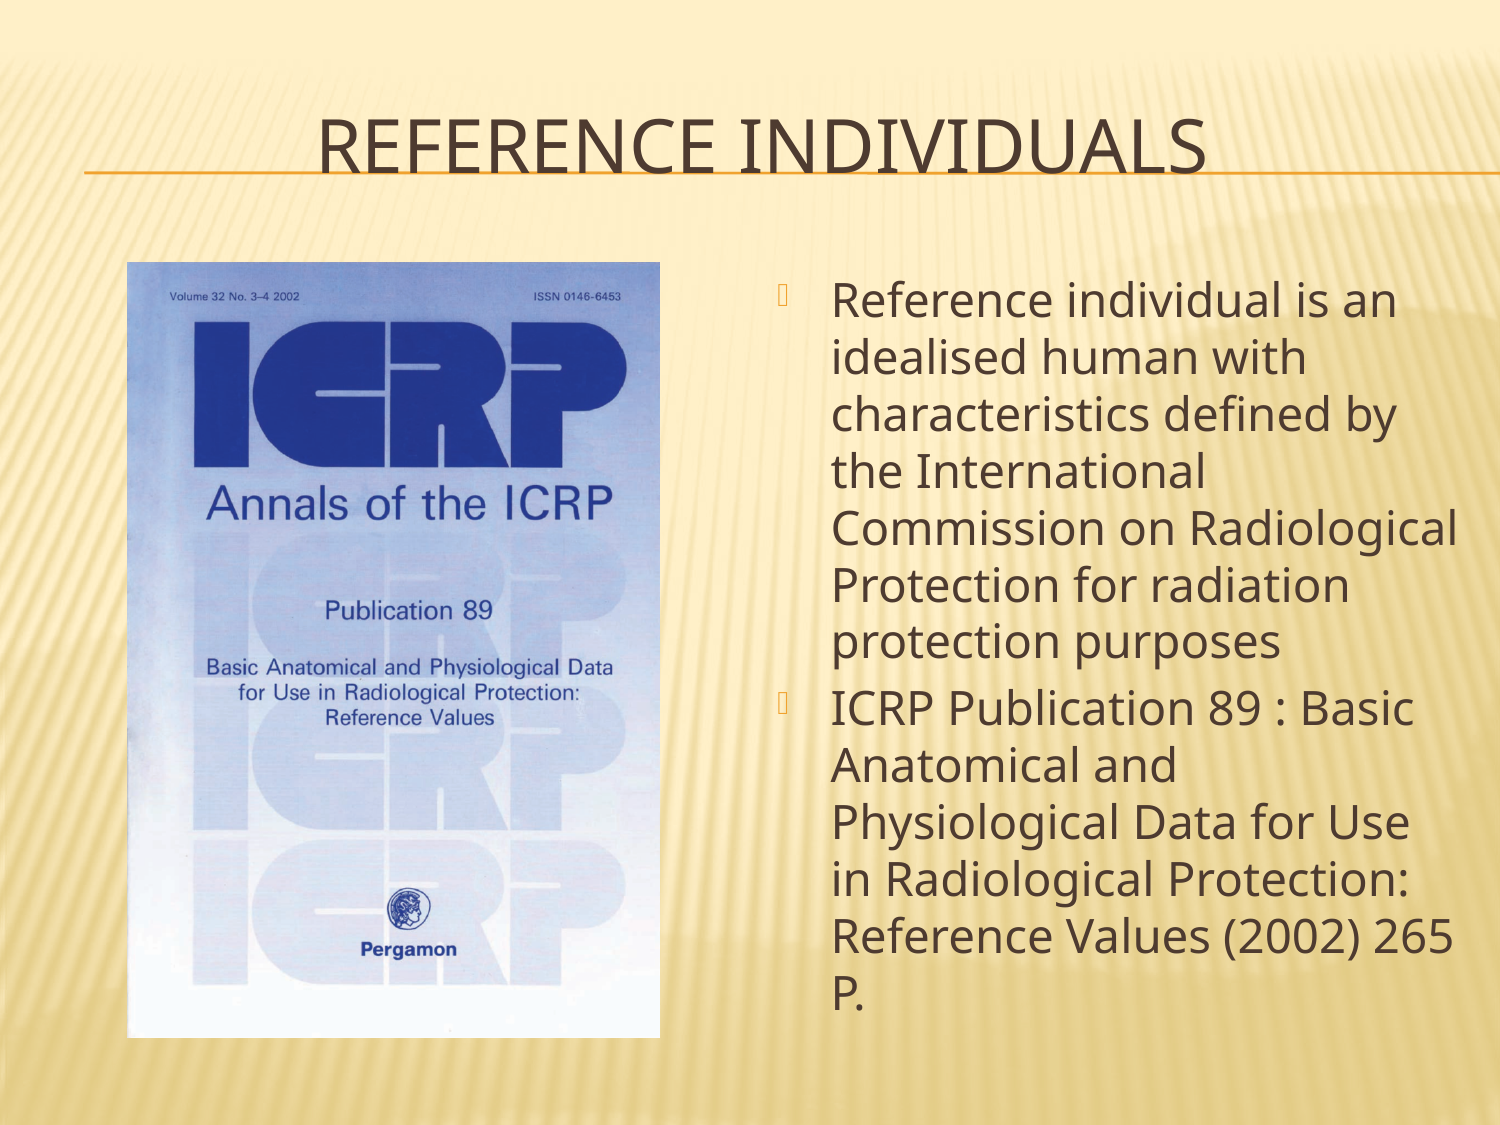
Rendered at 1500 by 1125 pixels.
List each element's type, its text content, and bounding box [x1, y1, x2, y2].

list Reference individual is an idealised human with characteristics defined by the International Commission on Radiological Protection for radiation protection purposes ICRP Publication 89 : Basic Anatomical and Physiological Data for Use in Radiological Protection: Reference Values (2002) 265 P. [762, 262, 1475, 1038]
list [127, 262, 661, 1038]
title Reference individuals [49, 75, 1475, 213]
